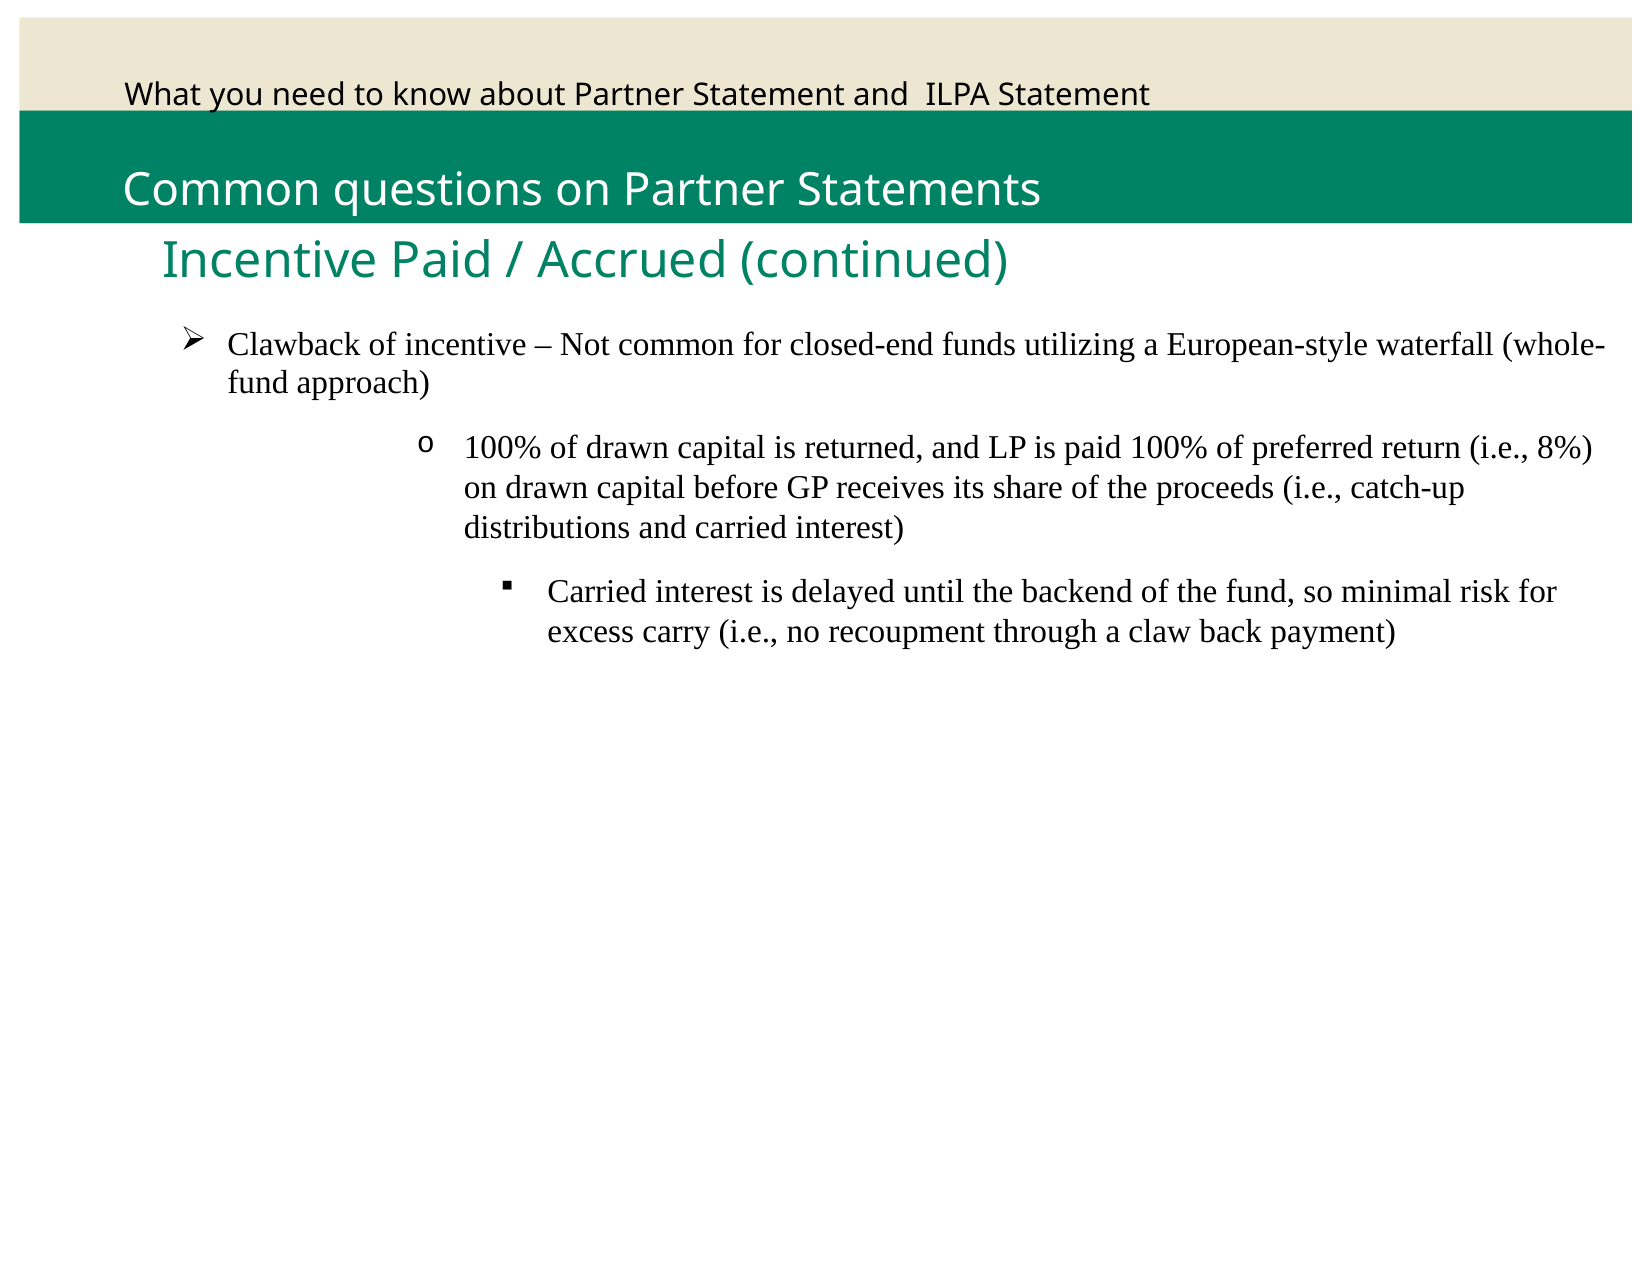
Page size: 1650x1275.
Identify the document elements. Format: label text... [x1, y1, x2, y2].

list Incentive Paid / Accrued (continued) Clawback of incentive – Not common for closed-end funds utilizing a European-style waterfall (whole-fund approach) 100% of drawn capital is returned, and LP is paid 100% of preferred return (i.e., 8%) on drawn capital before GP receives its share of the proceeds (i.e., catch-up distributions and carried interest) Carried interest is delayed until the backend of the fund, so minimal risk for excess carry (i.e., no recoupment through a claw back payment) [105, 249, 1613, 1275]
title Common questions on Partner Statements [105, 142, 1591, 231]
